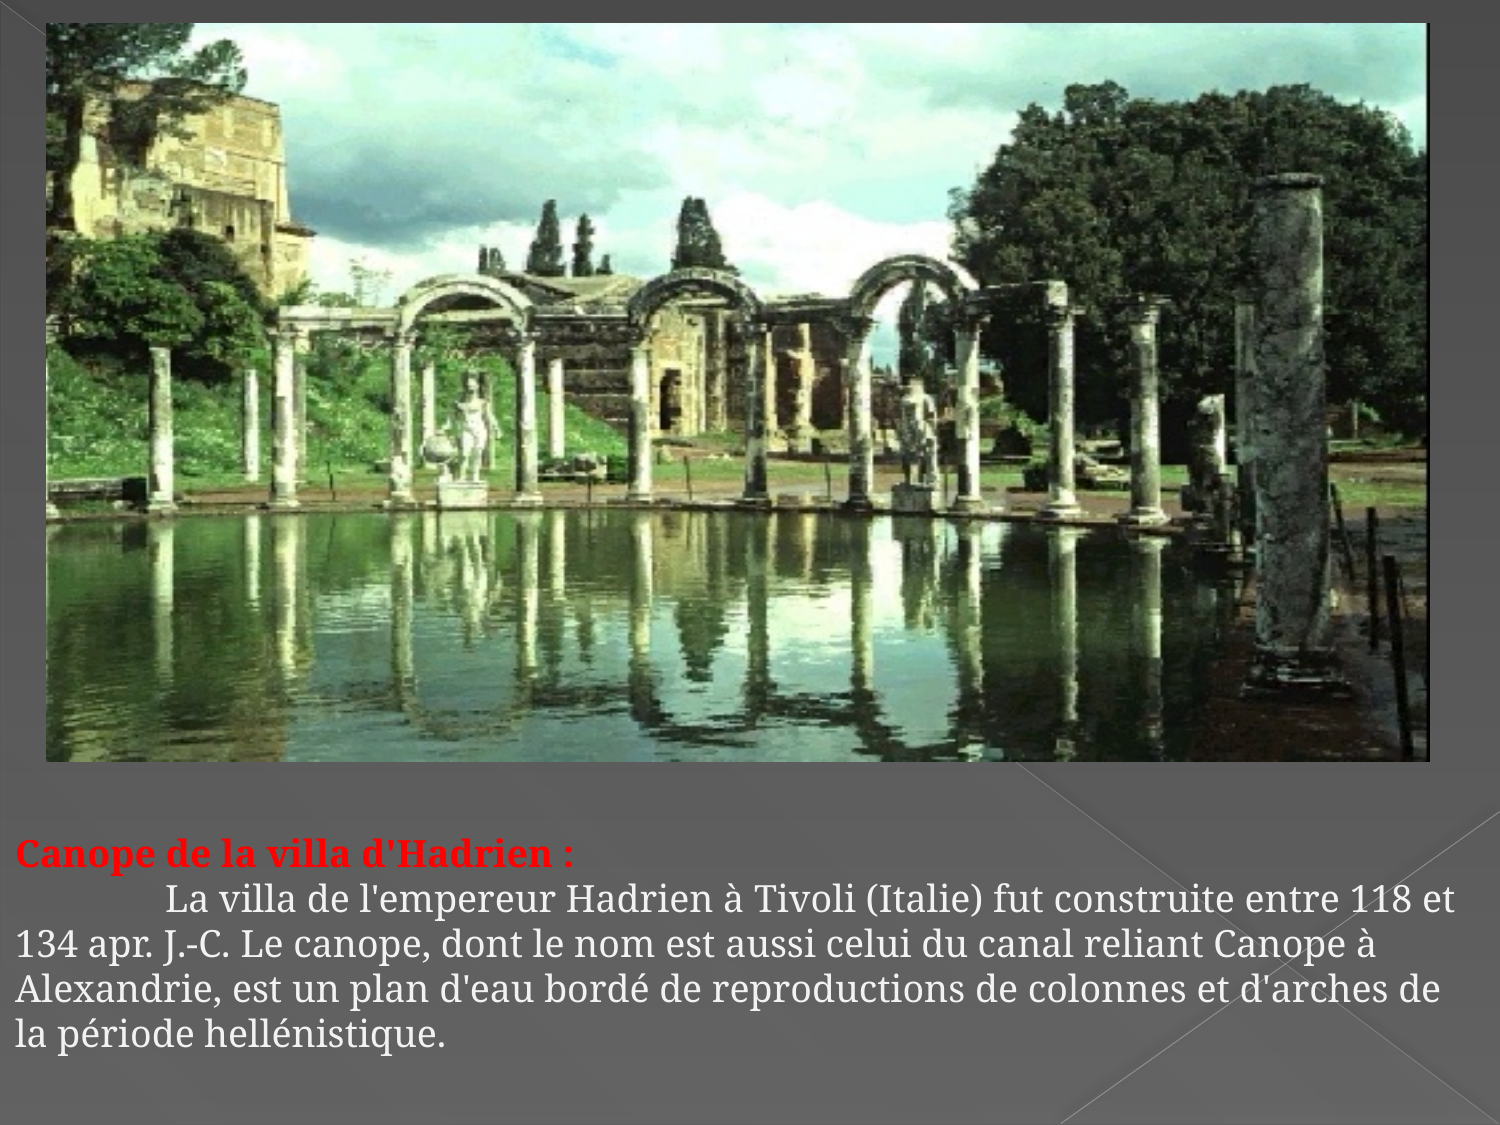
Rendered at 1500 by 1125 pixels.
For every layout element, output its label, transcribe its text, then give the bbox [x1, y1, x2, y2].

picture [46, 23, 1430, 762]
text_box Canope de la villa d'Hadrien : La villa de l'empereur Hadrien à Tivoli (Italie) fut construite entre 118 et 134 apr. J.-C. Le canope, dont le nom est aussi celui du canal reliant Canope à Alexandrie, est un plan d'eau bordé de reproductions de colonnes et d'arches de la période hellénistique. [0, 822, 1500, 1063]
